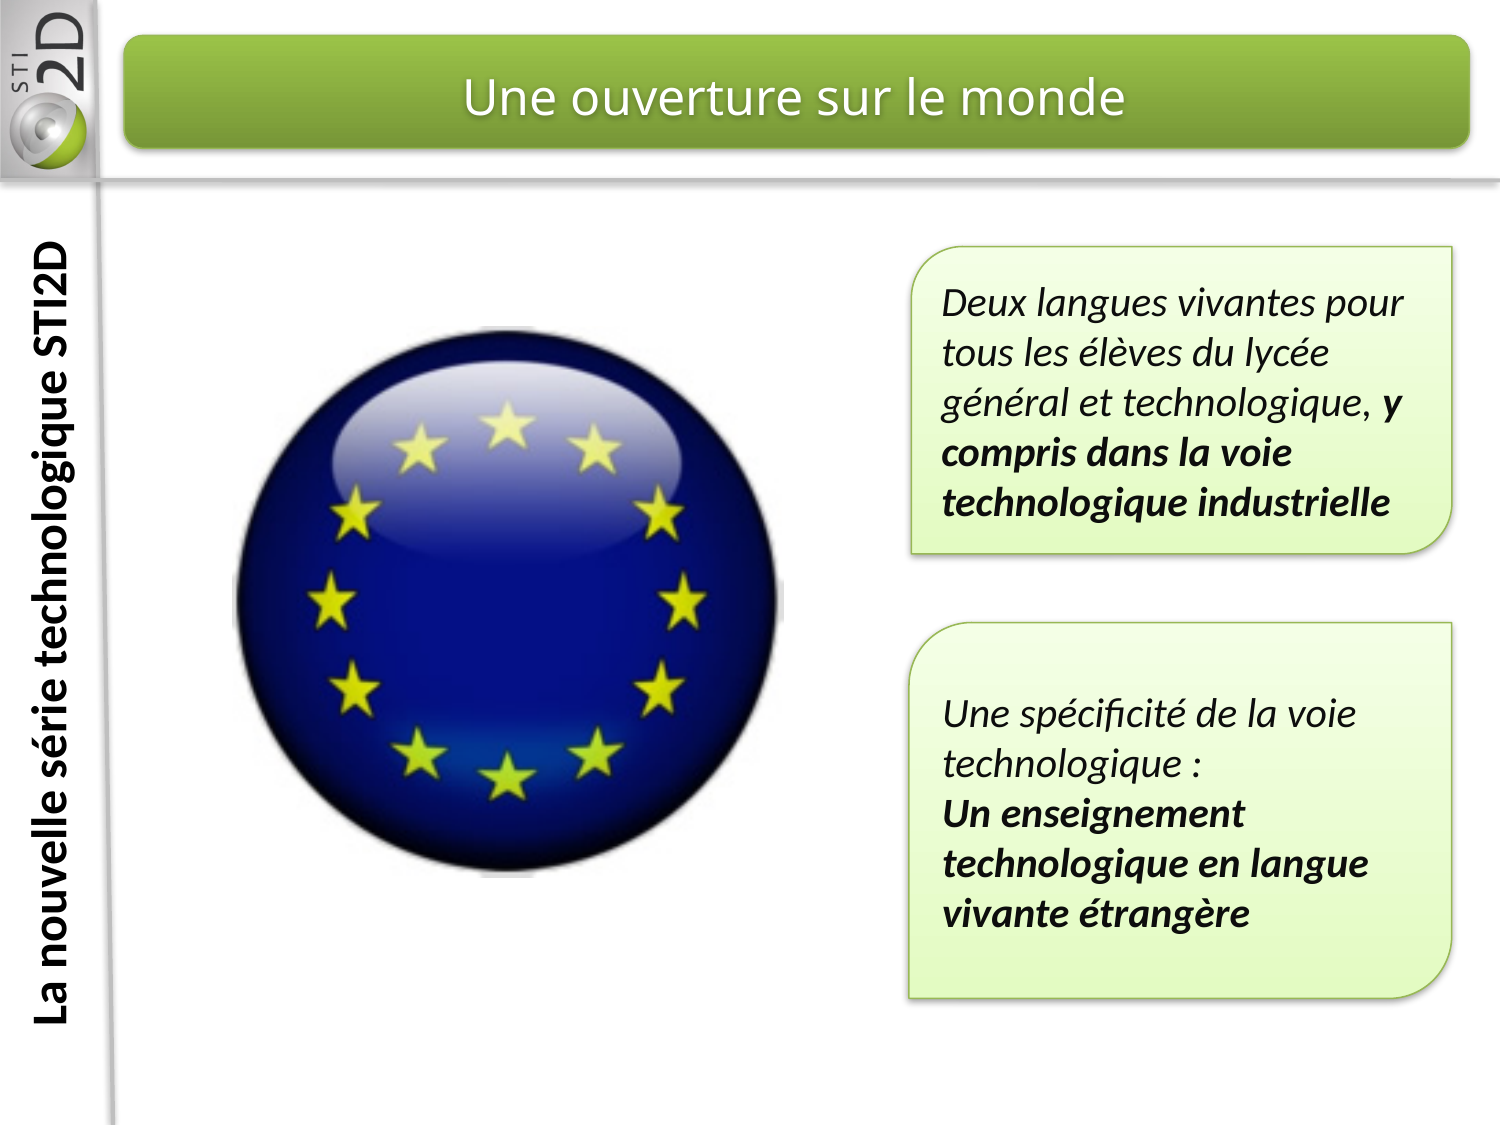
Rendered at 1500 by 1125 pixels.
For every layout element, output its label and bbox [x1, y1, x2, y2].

text_box [0, 0, 1500, 1125]
picture [232, 326, 784, 878]
